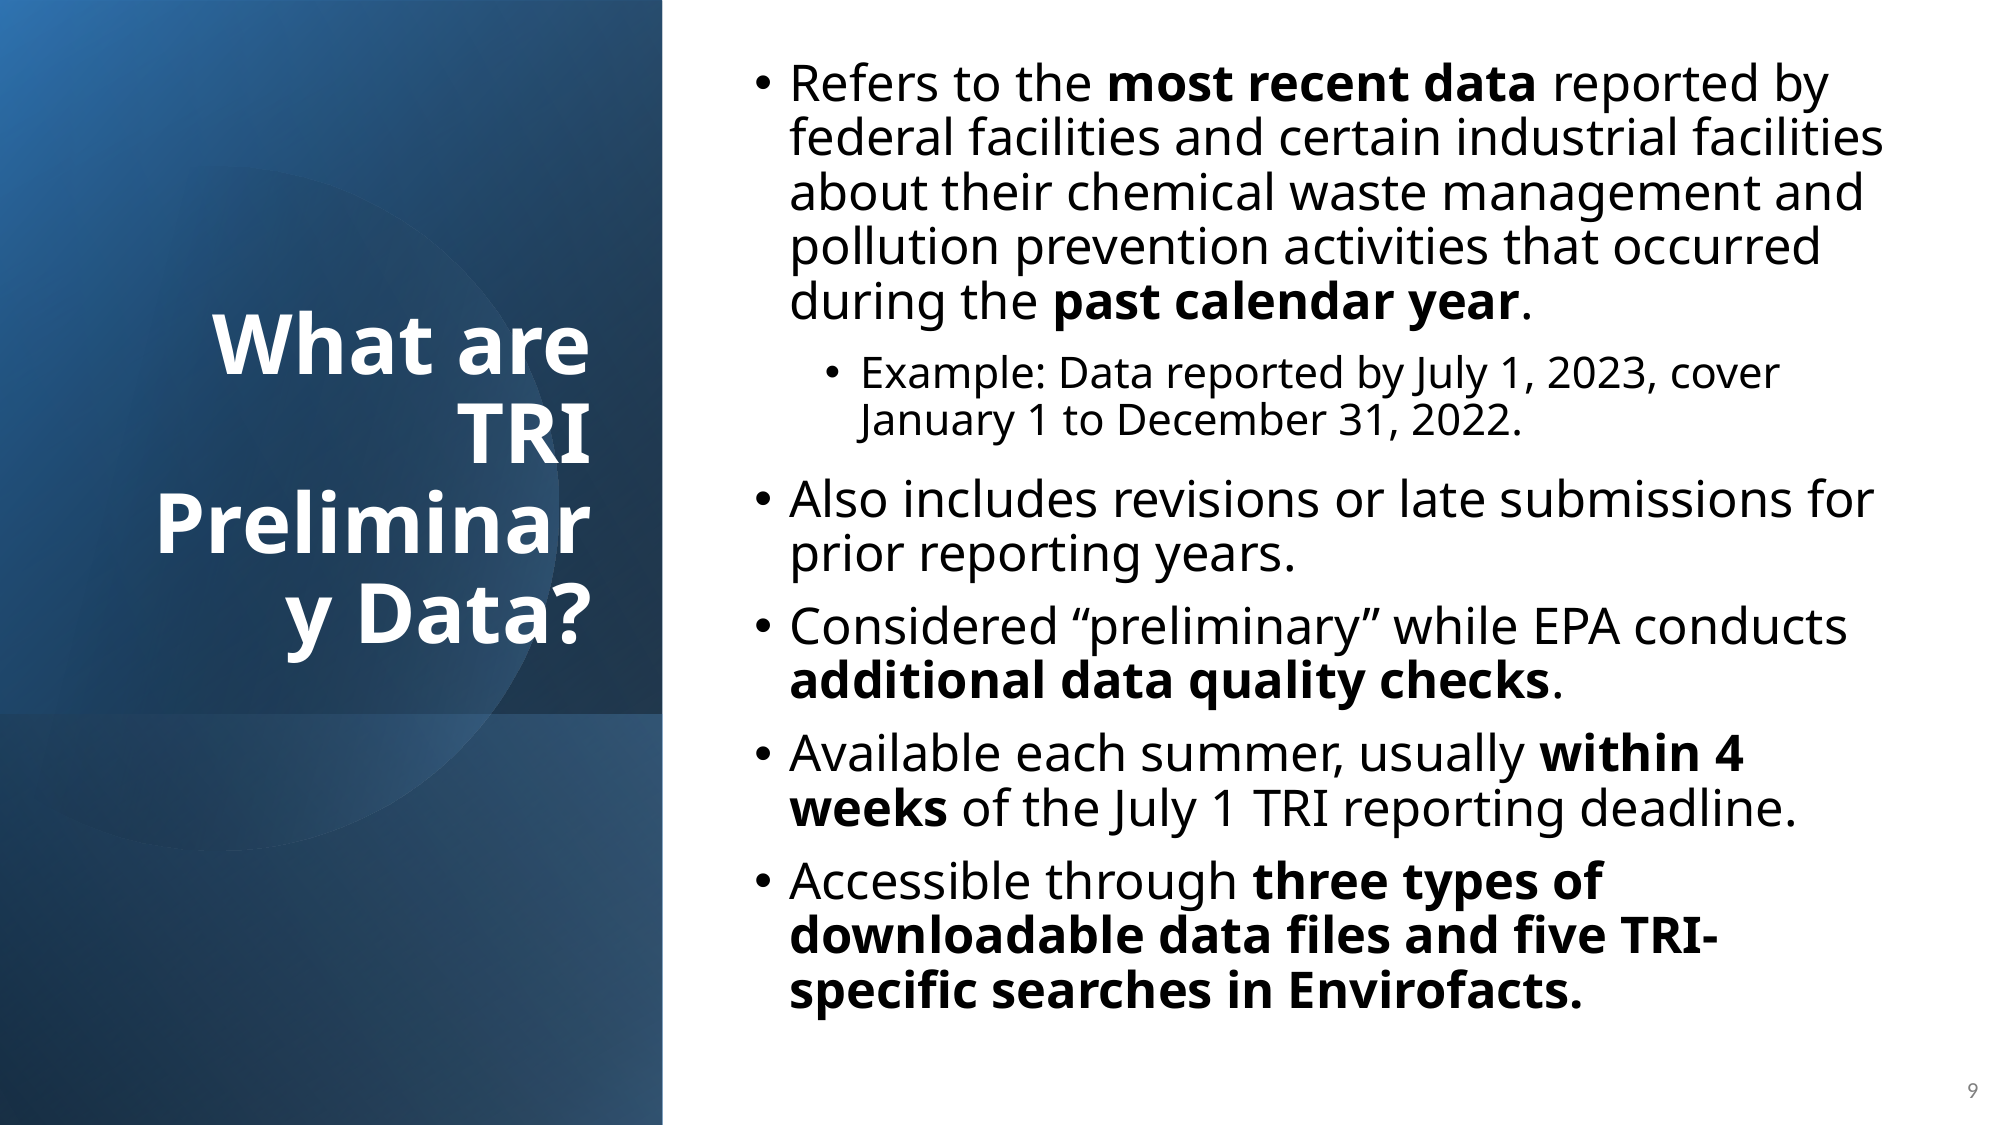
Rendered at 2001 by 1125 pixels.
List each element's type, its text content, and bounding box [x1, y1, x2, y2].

text_box [663, 0, 2000, 1125]
title What are TRI Preliminary Data? [96, 276, 608, 670]
text_box [0, 0, 663, 1125]
list Refers to the most recent data reported by federal facilities and certain industrial facilities about their chemical waste management and pollution prevention activities that occurred during the past calendar year. Example: Data reported by July 1, 2023, cover January 1 to December 31, 2022. Also includes revisions or late submissions for prior reporting years. Considered “preliminary” while EPA conducts additional data quality checks. Available each summer, usually within 4 weeks of the July 1 TRI reporting deadline. Accessible through three types of downloadable data files and five TRI-specific searches in Envirofacts. [739, 50, 1904, 1040]
slide_number 9 [1920, 1058, 1994, 1119]
